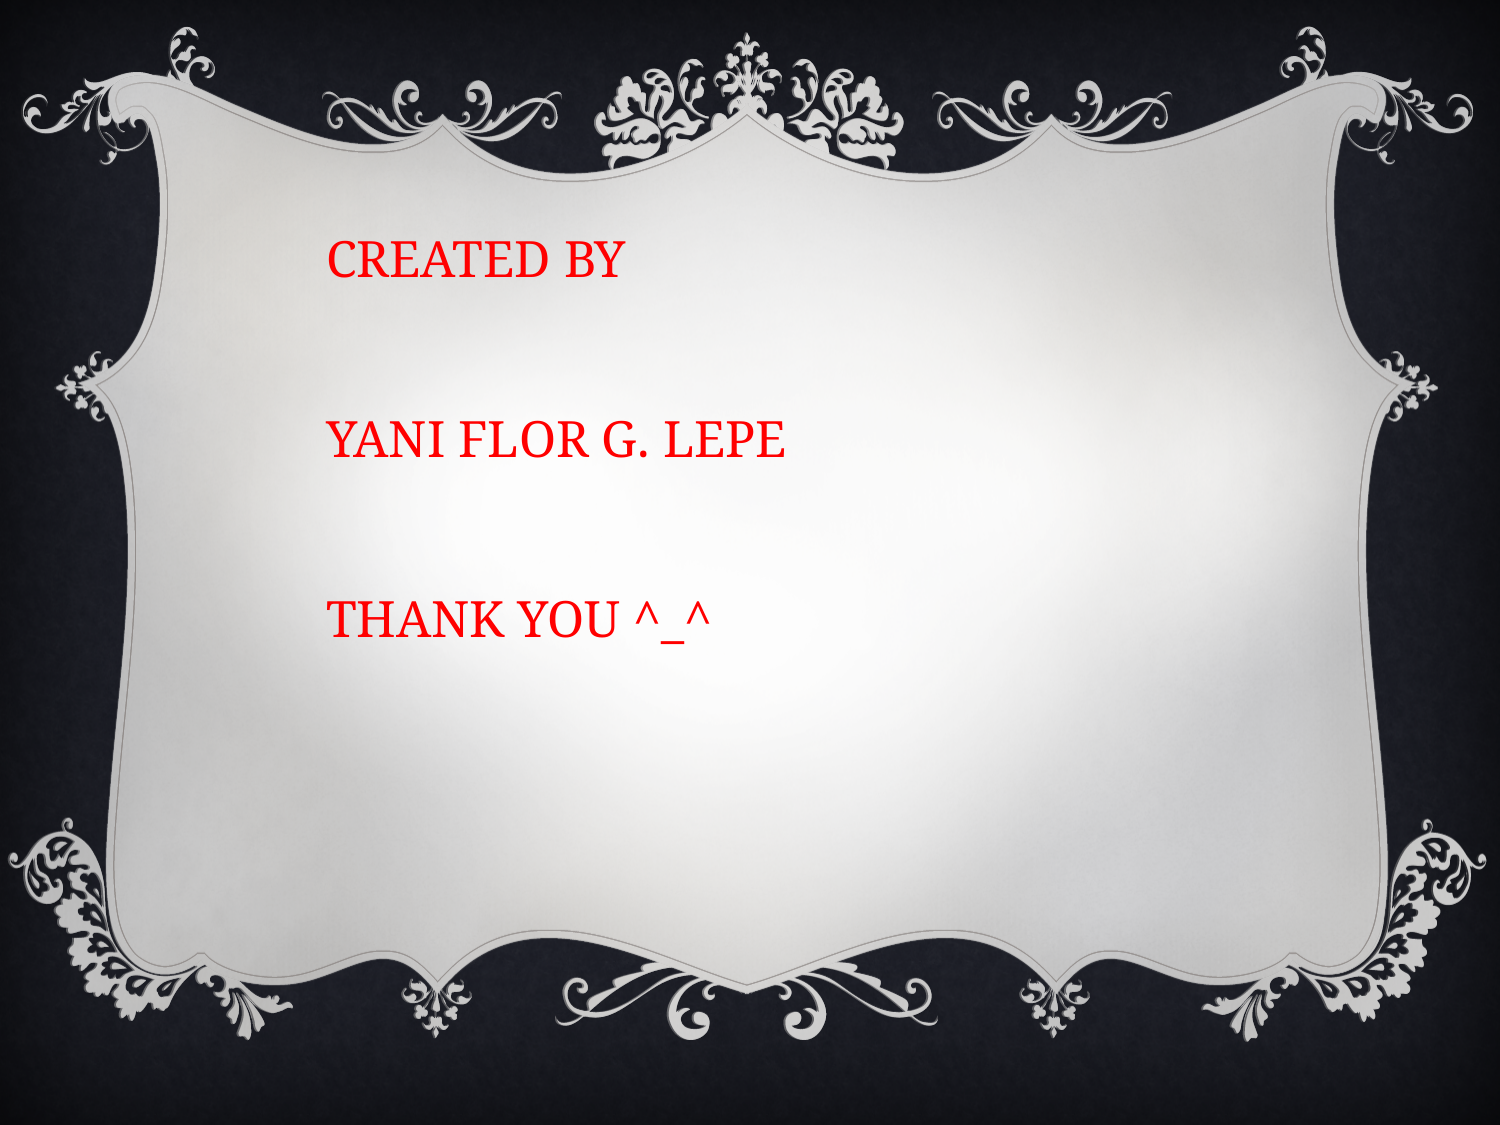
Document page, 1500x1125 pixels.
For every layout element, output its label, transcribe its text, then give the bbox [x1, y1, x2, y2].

picture [0, 0, 1500, 1125]
text_box CREATED BY YANI FLOR G. LEPE THANK YOU ^_^ [311, 220, 1049, 656]
